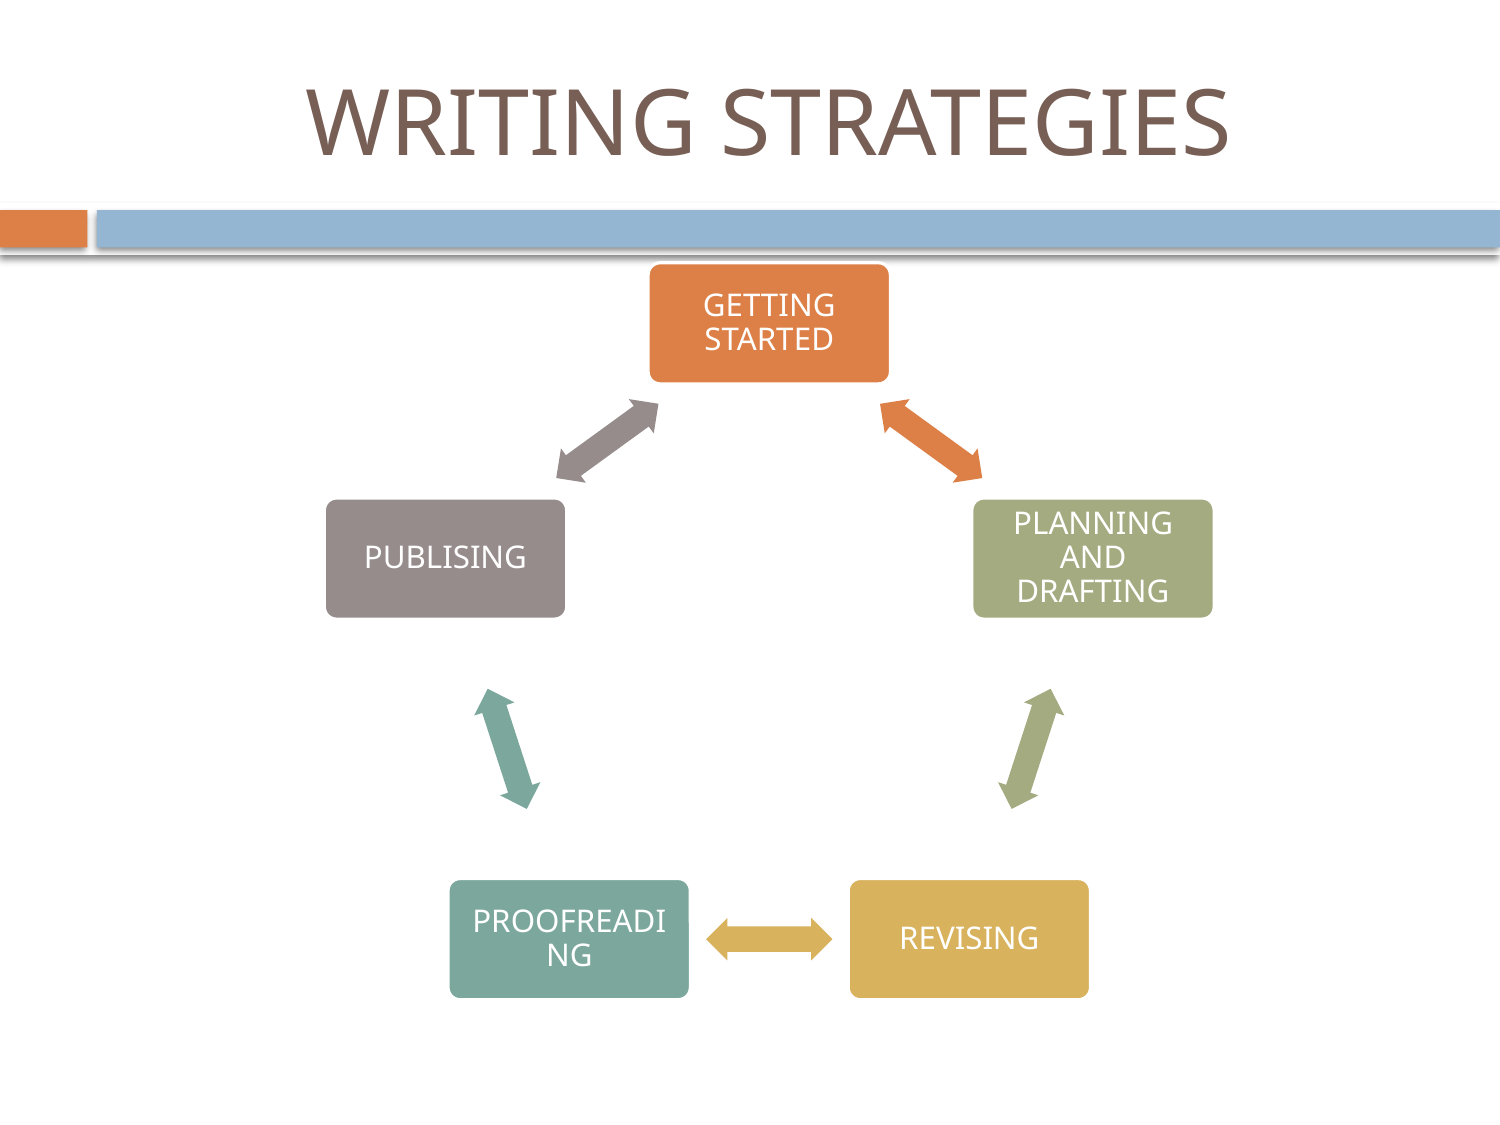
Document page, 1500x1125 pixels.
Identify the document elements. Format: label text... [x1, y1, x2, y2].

title WRITING STRATEGIES [100, 37, 1438, 200]
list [100, 262, 1439, 1001]
